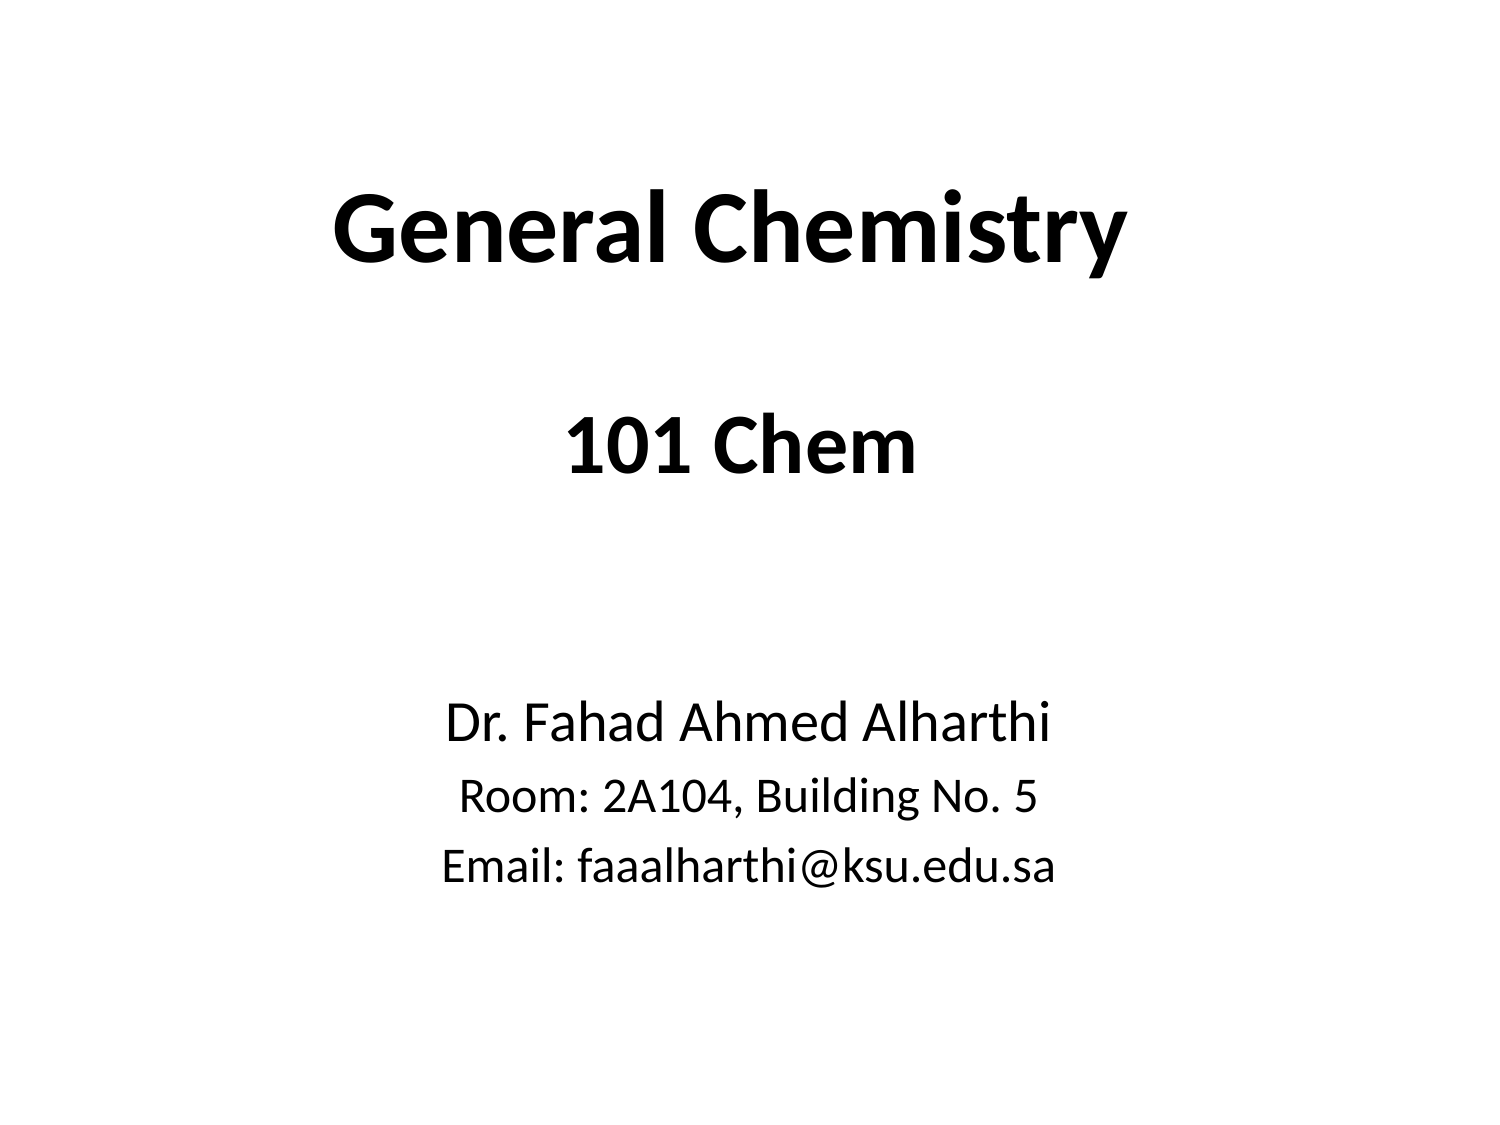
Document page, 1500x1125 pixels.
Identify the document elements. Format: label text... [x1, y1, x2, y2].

title General Chemistry 101 Chem [200, 24, 1263, 500]
text_box Dr. Fahad Ahmed Alharthi Room: 2A104, Building No. 5 Email: faaalharthi@ksu.edu.sa [249, 675, 1248, 825]
